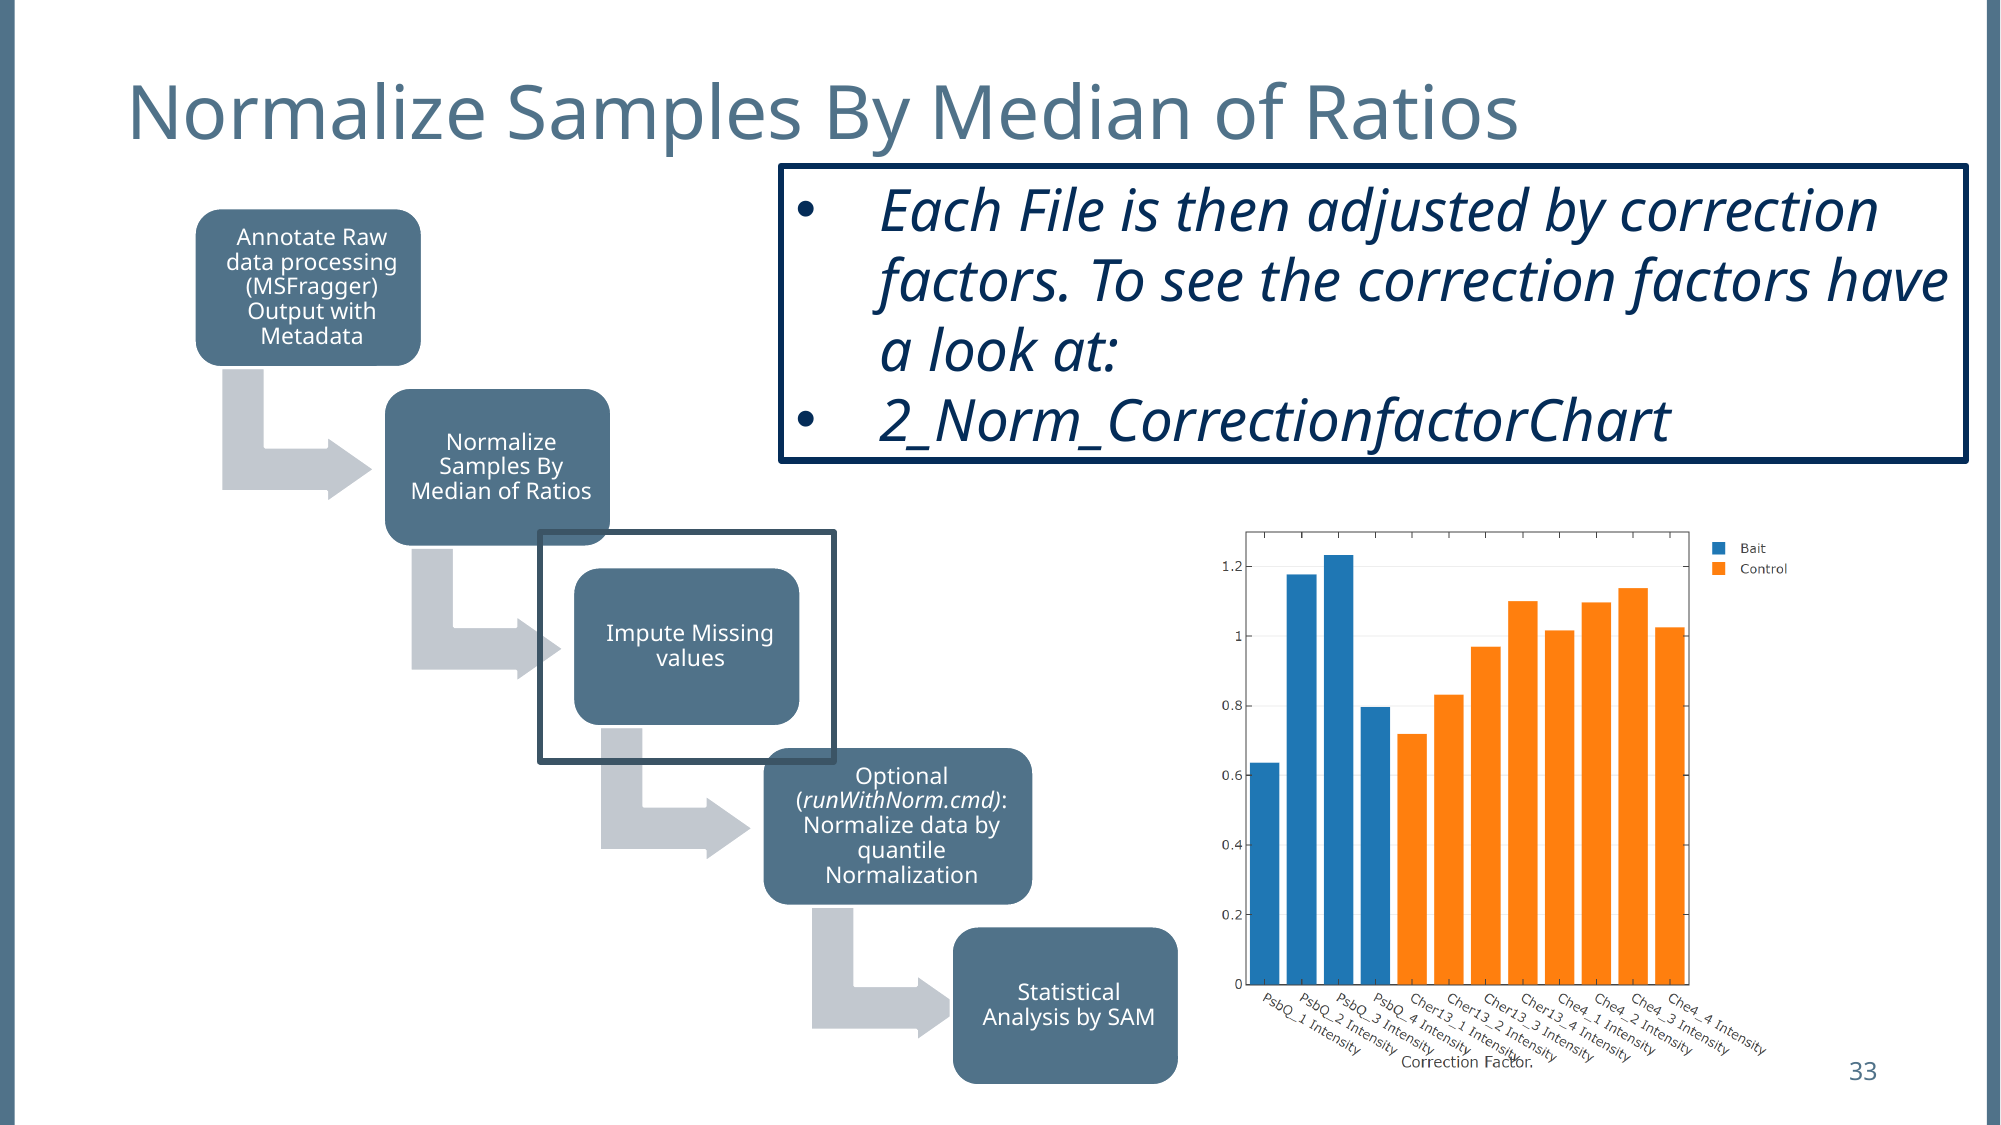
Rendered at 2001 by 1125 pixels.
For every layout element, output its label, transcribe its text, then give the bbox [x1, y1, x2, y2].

picture [1188, 505, 1799, 1073]
text_box Each File is then adjusted by correction factors. To see the correction factors have a look at: 2_Norm_CorrectionfactorChart [780, 165, 1967, 461]
slide_number 33 [1442, 1042, 1893, 1103]
title Normalize Samples By Median of Ratios [111, 1, 1891, 201]
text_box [19, 201, 1355, 1092]
